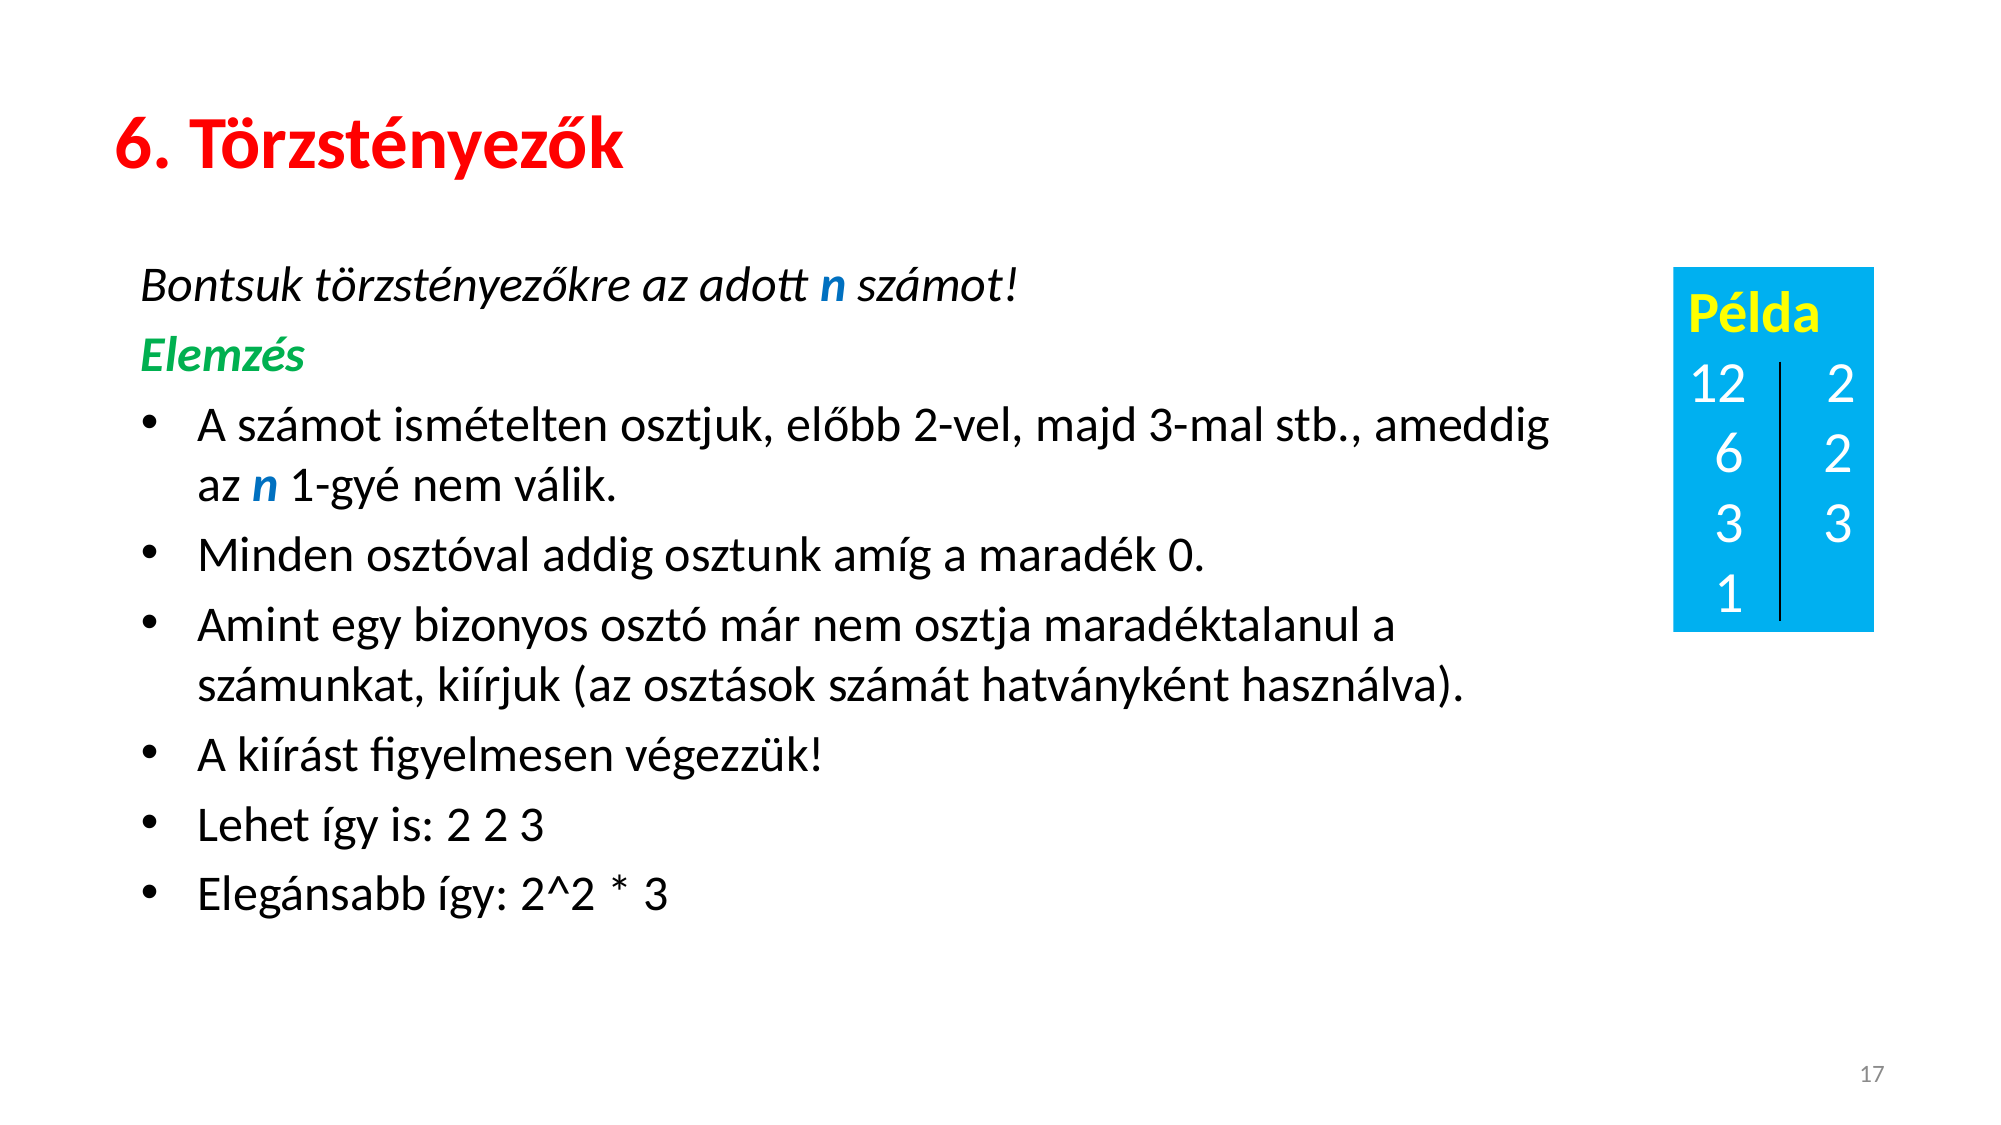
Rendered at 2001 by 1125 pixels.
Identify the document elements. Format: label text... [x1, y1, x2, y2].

title 6. Törzstényezők [99, 45, 1900, 233]
text_box Példa 12 2 6 2 3 3 1 [1673, 267, 1874, 632]
slide_number 17 [1433, 1042, 1900, 1103]
list Bontsuk törzstényezőkre az adott n számot! Elemzés A számot ismételten osztjuk, előbb 2-vel, majd 3-mal stb., ameddig az n 1-gyé nem válik. Minden osztóval addig osztunk amíg a maradék 0. Amint egy bizonyos osztó már nem osztja maradéktalanul a számunkat, kiírjuk (az osztások számát hatványként használva). A kiírást figyelmesen végezzük! Lehet így is: 2 2 3 Elegánsabb így: 2^2 * 3 [125, 243, 1603, 1012]
